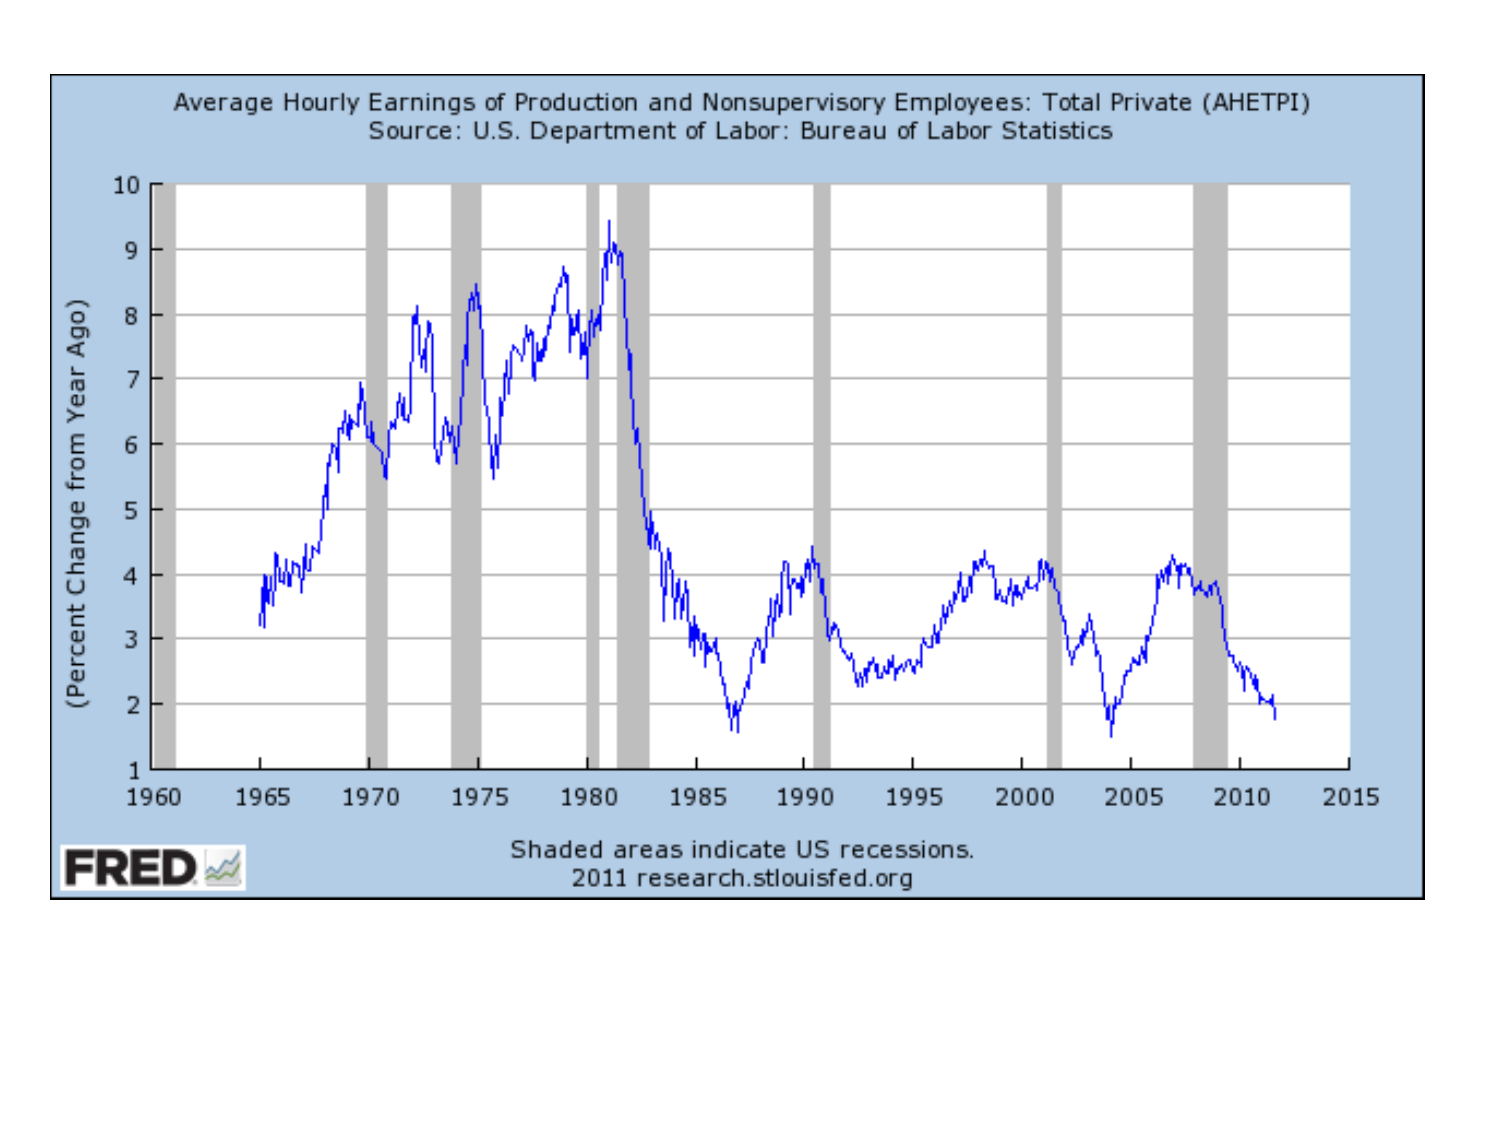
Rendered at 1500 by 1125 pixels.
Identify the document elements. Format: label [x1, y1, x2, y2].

picture [49, 74, 1426, 901]
